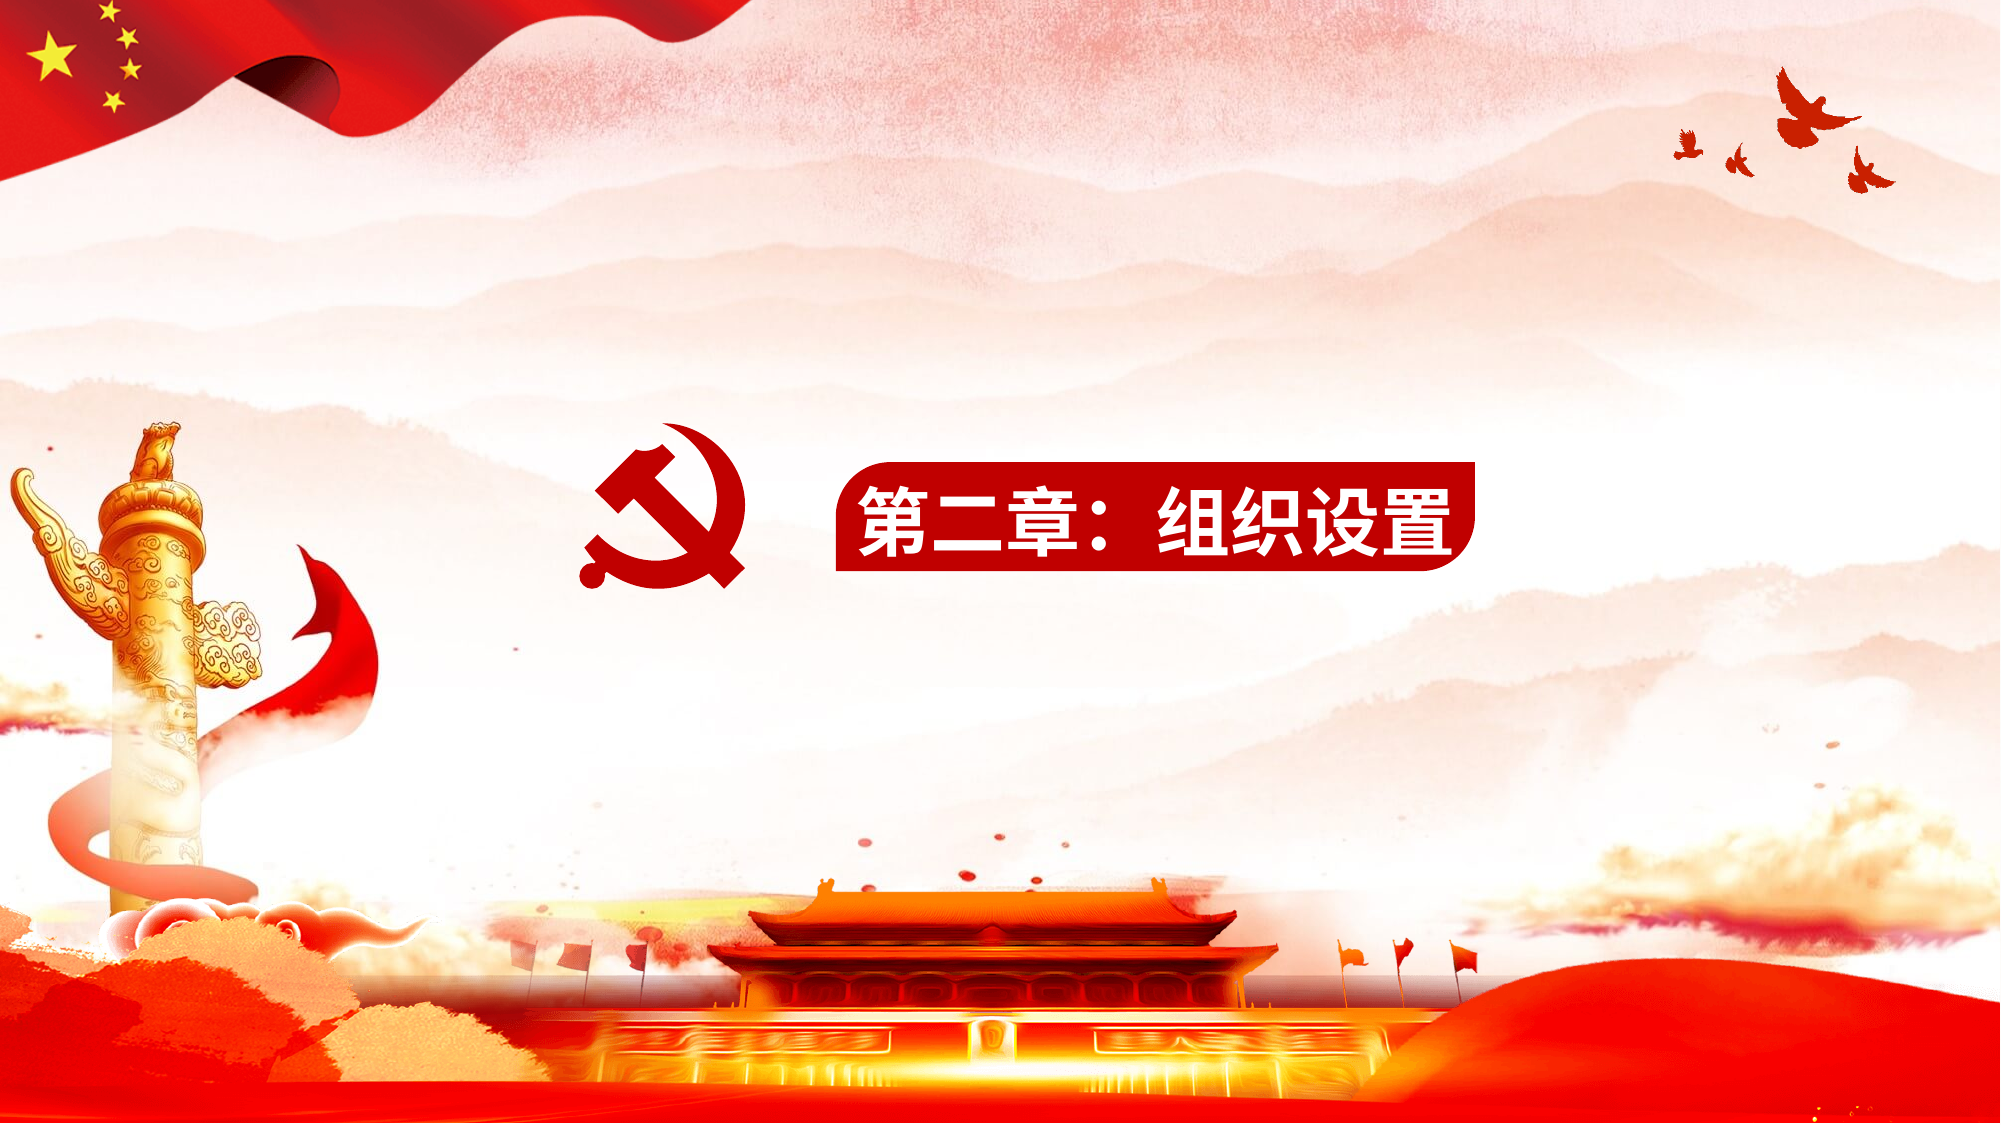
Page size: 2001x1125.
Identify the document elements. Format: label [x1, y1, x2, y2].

picture [0, 0, 2001, 1125]
text_box [818, 446, 1493, 596]
